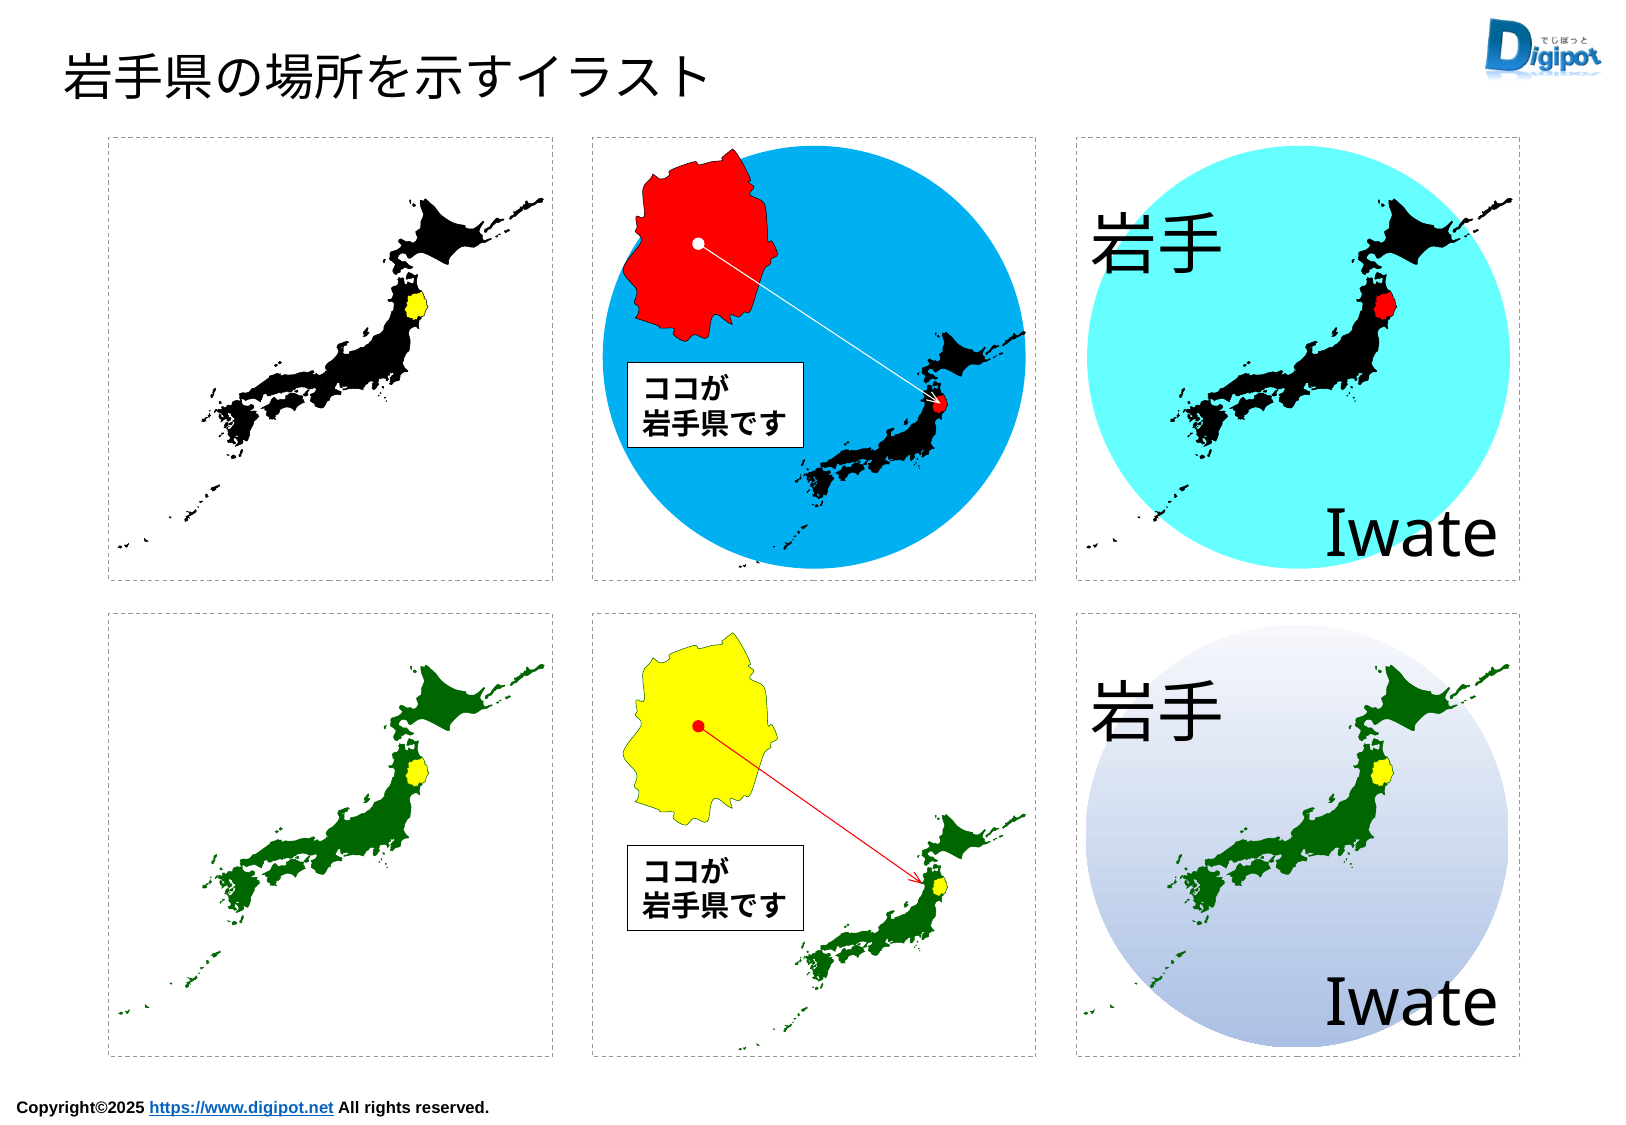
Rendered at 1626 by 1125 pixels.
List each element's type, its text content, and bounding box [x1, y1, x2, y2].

picture [1485, 18, 1602, 82]
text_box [602, 145, 1026, 569]
text_box 岩手県の場所を示すイラスト [49, 38, 728, 113]
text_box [623, 632, 1026, 1050]
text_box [1074, 624, 1520, 1048]
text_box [1074, 145, 1520, 579]
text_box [117, 198, 544, 549]
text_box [118, 664, 545, 1015]
